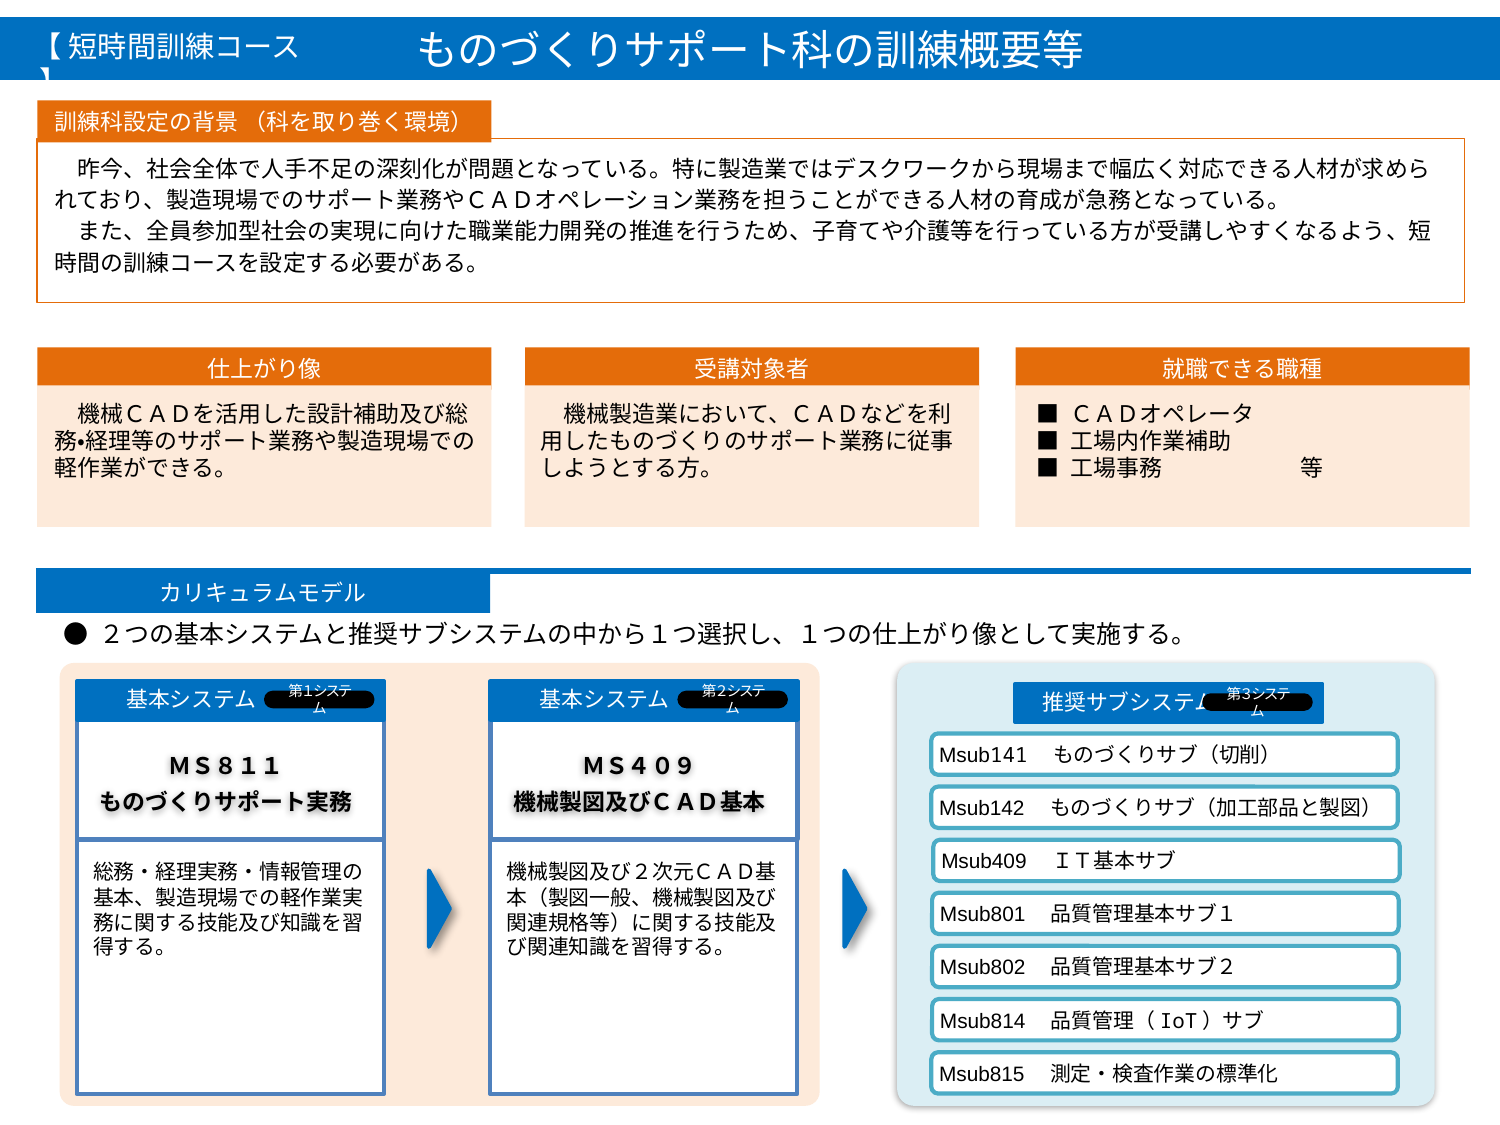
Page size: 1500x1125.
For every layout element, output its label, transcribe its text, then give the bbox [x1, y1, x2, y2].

text_box Msub815 測定・検査作業の標準化 [929, 1050, 1400, 1096]
text_box ＭＳ４０９ 機械製図及びＣＡＤ基本 [505, 702, 775, 821]
text_box Msub814 品質管理（IoT）サブ [929, 996, 1401, 1043]
text_box Msub802 品質管理基本サブ２ [929, 943, 1401, 990]
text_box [36, 346, 493, 528]
text_box 総務・経理実務・情報管理の基本、製造現場での軽作業実務に関する技能及び知識を習得する。 [78, 851, 386, 967]
text_box 第２システム [677, 690, 788, 709]
text_box [842, 868, 868, 949]
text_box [524, 346, 980, 528]
text_box [896, 662, 1436, 1107]
text_box 基本システム [75, 679, 386, 722]
text_box ものづくりサポート科の訓練概要等 [0, 17, 1500, 80]
text_box ＭＳ８１１ ものづくりサポート実務 [91, 702, 361, 821]
text_box 機械製図及び２次元ＣＡＤ基本（製図一般、機械製図及び関連規格等）に関する技能及び関連知識を習得する。 [492, 851, 800, 967]
text_box 第３システム [1202, 693, 1313, 711]
text_box [57, 660, 822, 1108]
text_box [488, 722, 800, 841]
text_box 推奨サブシステム [1013, 682, 1324, 724]
text_box 第１システム [264, 690, 375, 709]
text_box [36, 103, 1465, 303]
text_box Msub409 ＩＴ基本サブ [931, 837, 1402, 884]
text_box ● ２つの基本システムと推奨サブシステムの中から１つ選択し、１つの仕上がり像として実施する。 [48, 611, 1424, 657]
text_box Msub801 品質管理基本サブ１ [929, 890, 1401, 937]
text_box [488, 838, 799, 1096]
text_box [426, 868, 452, 949]
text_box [1015, 346, 1476, 528]
text_box Msub142 ものづくりサブ（加工部品と製図） [929, 784, 1400, 831]
text_box カリキュラムモデル [36, 578, 491, 613]
text_box 【 短時間訓練コース 】 [18, 21, 337, 106]
text_box [75, 722, 386, 838]
text_box 基本システム [488, 679, 800, 722]
text_box [75, 838, 386, 1096]
text_box Msub141 ものづくりサブ（切削） [929, 731, 1400, 777]
